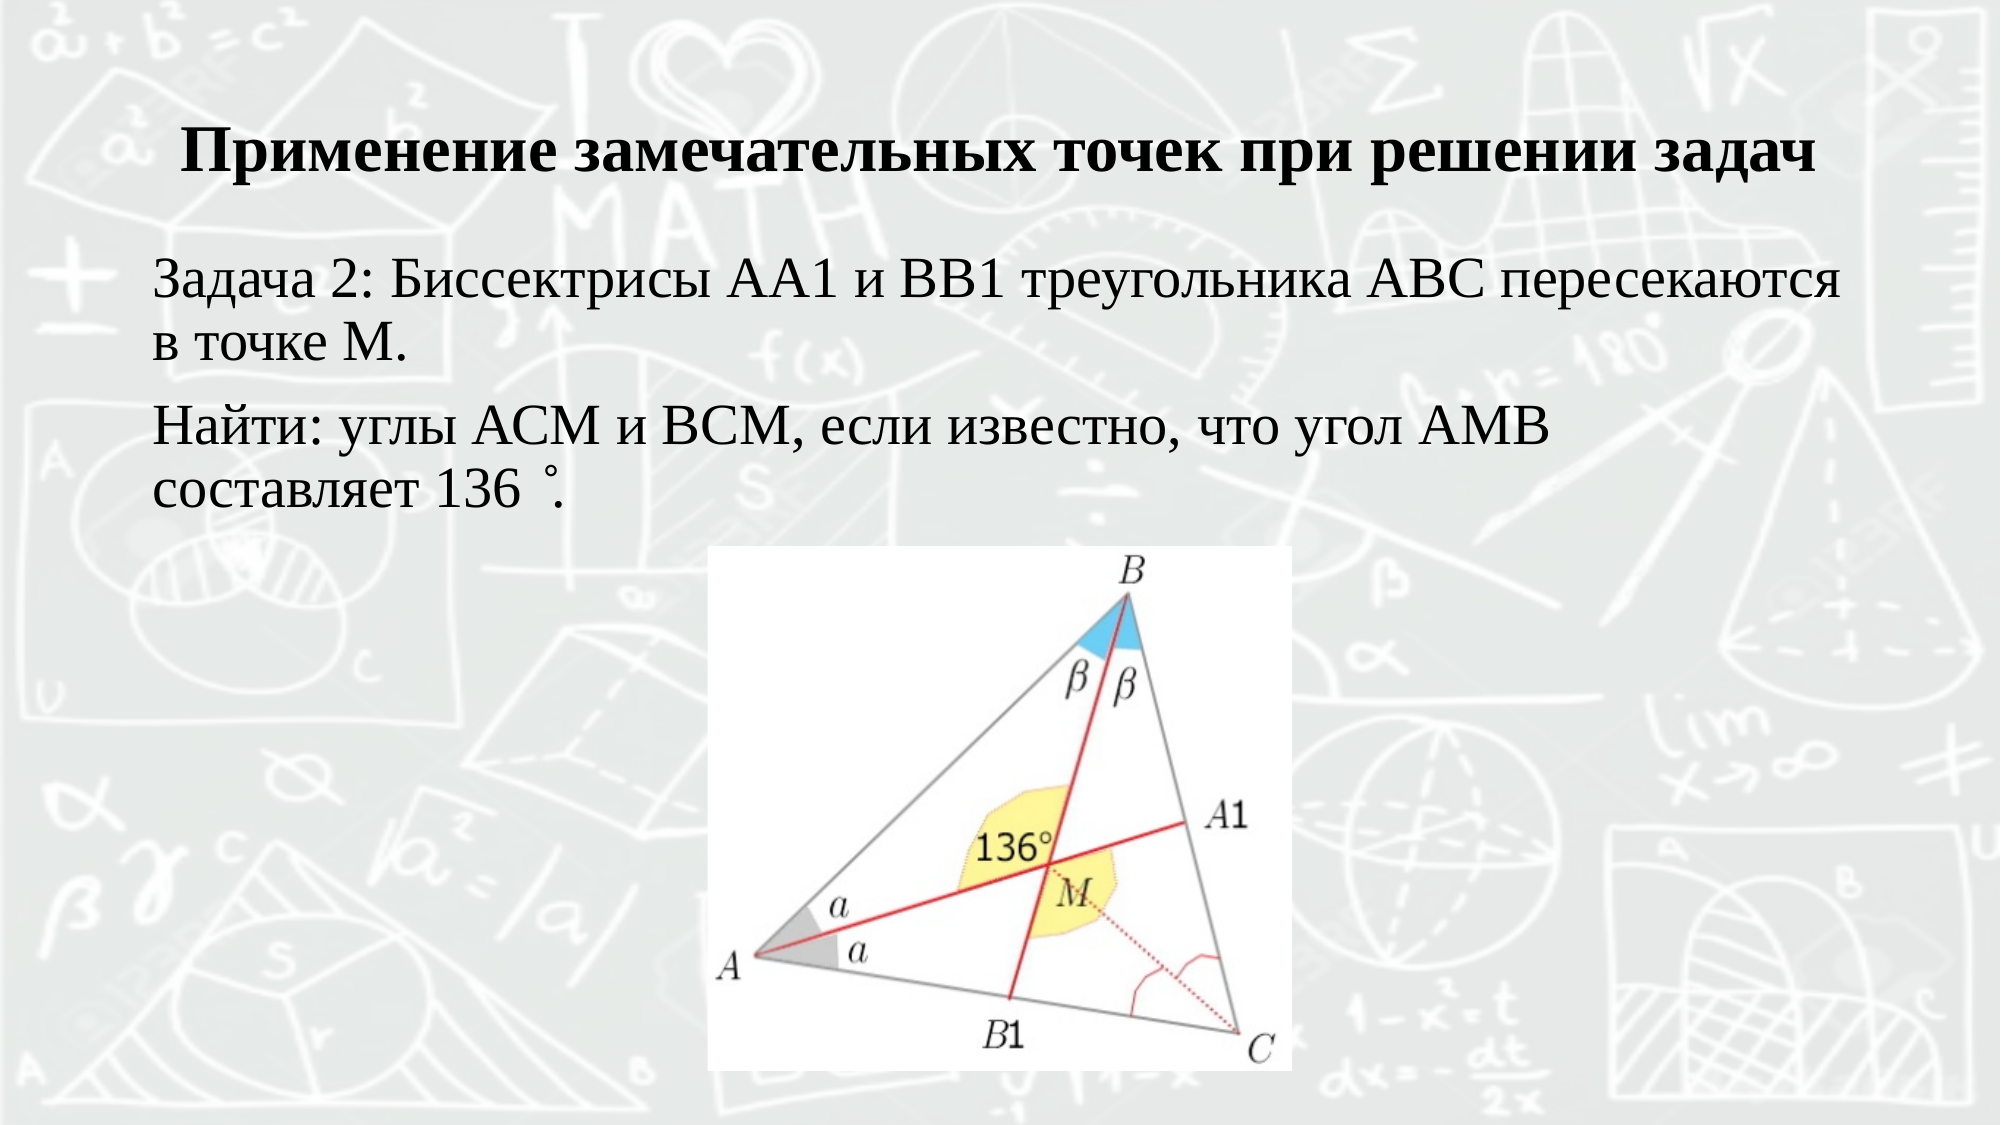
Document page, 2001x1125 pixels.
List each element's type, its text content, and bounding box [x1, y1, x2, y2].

title Применение замечательных точек при решении задач [137, 59, 1863, 239]
picture [707, 546, 1293, 1071]
list Задача 2: Биссектрисы AA1 и BB1 треугольника АВС пересекаются в точке М. Найти: углы АСМ и ВСМ, если известно, что угол АМB составляет 136 ̊. [137, 239, 1863, 1014]
